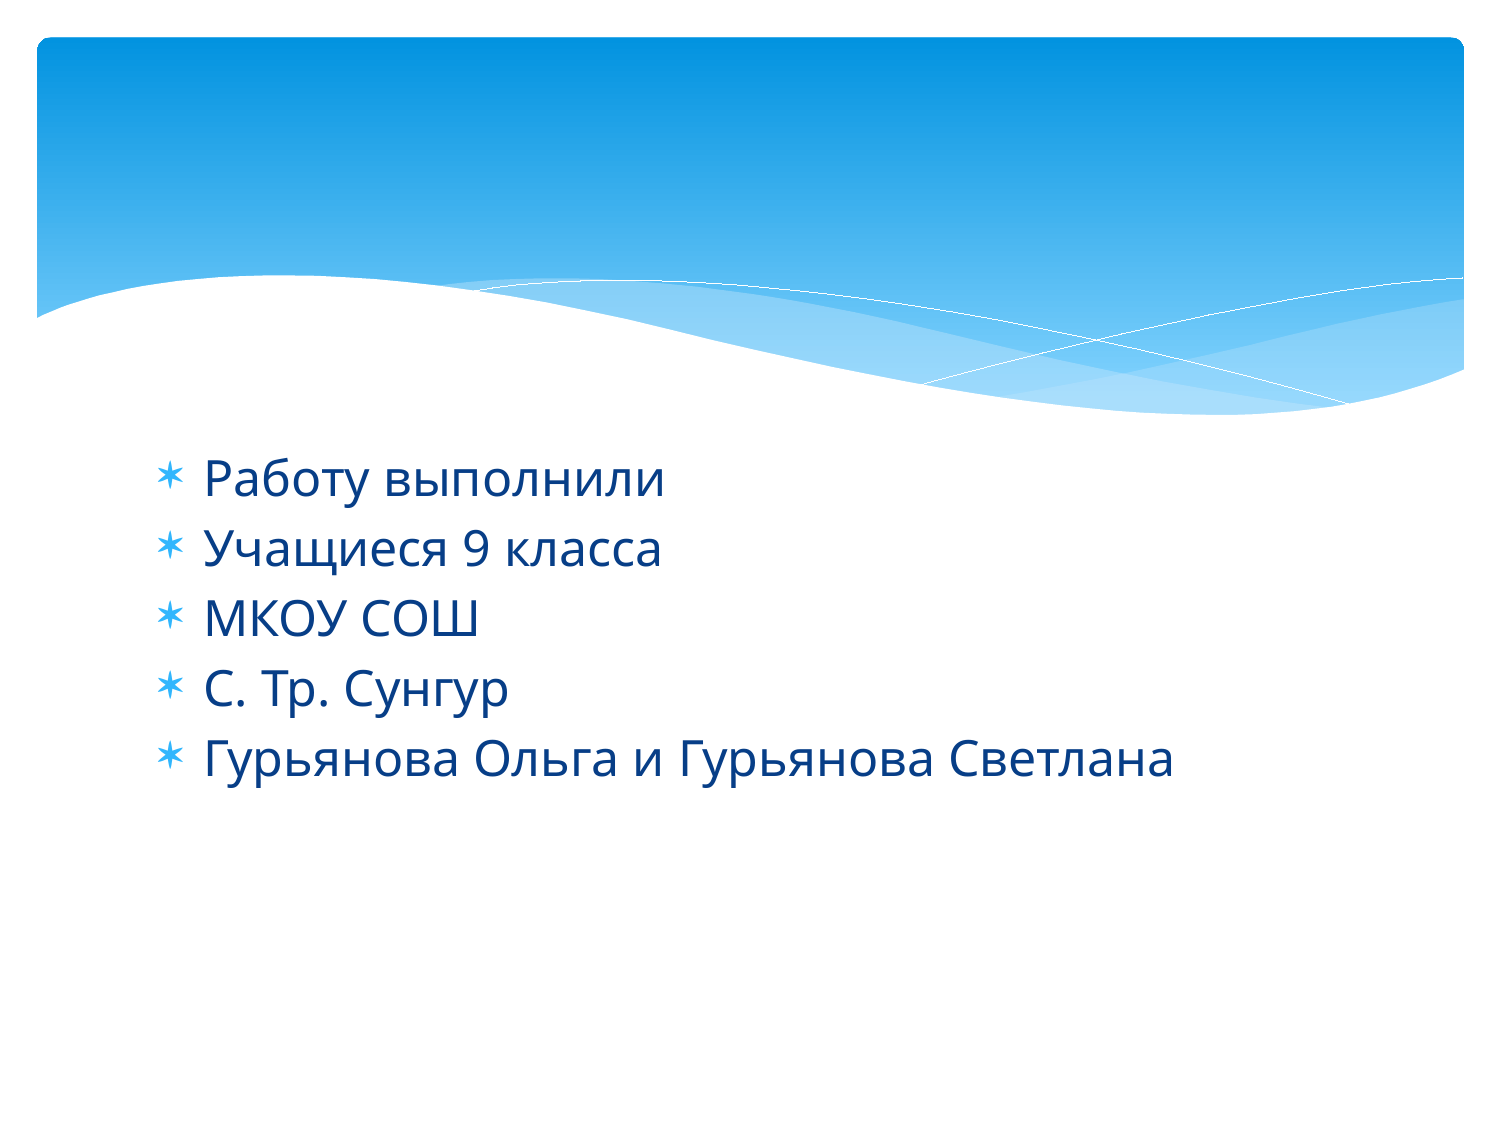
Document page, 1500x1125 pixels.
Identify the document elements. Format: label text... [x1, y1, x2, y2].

list Работу выполнили Учащиеся 9 класса МКОУ СОШ С. Тр. Сунгур Гурьянова Ольга и Гурьянова Светлана [143, 438, 1359, 1005]
